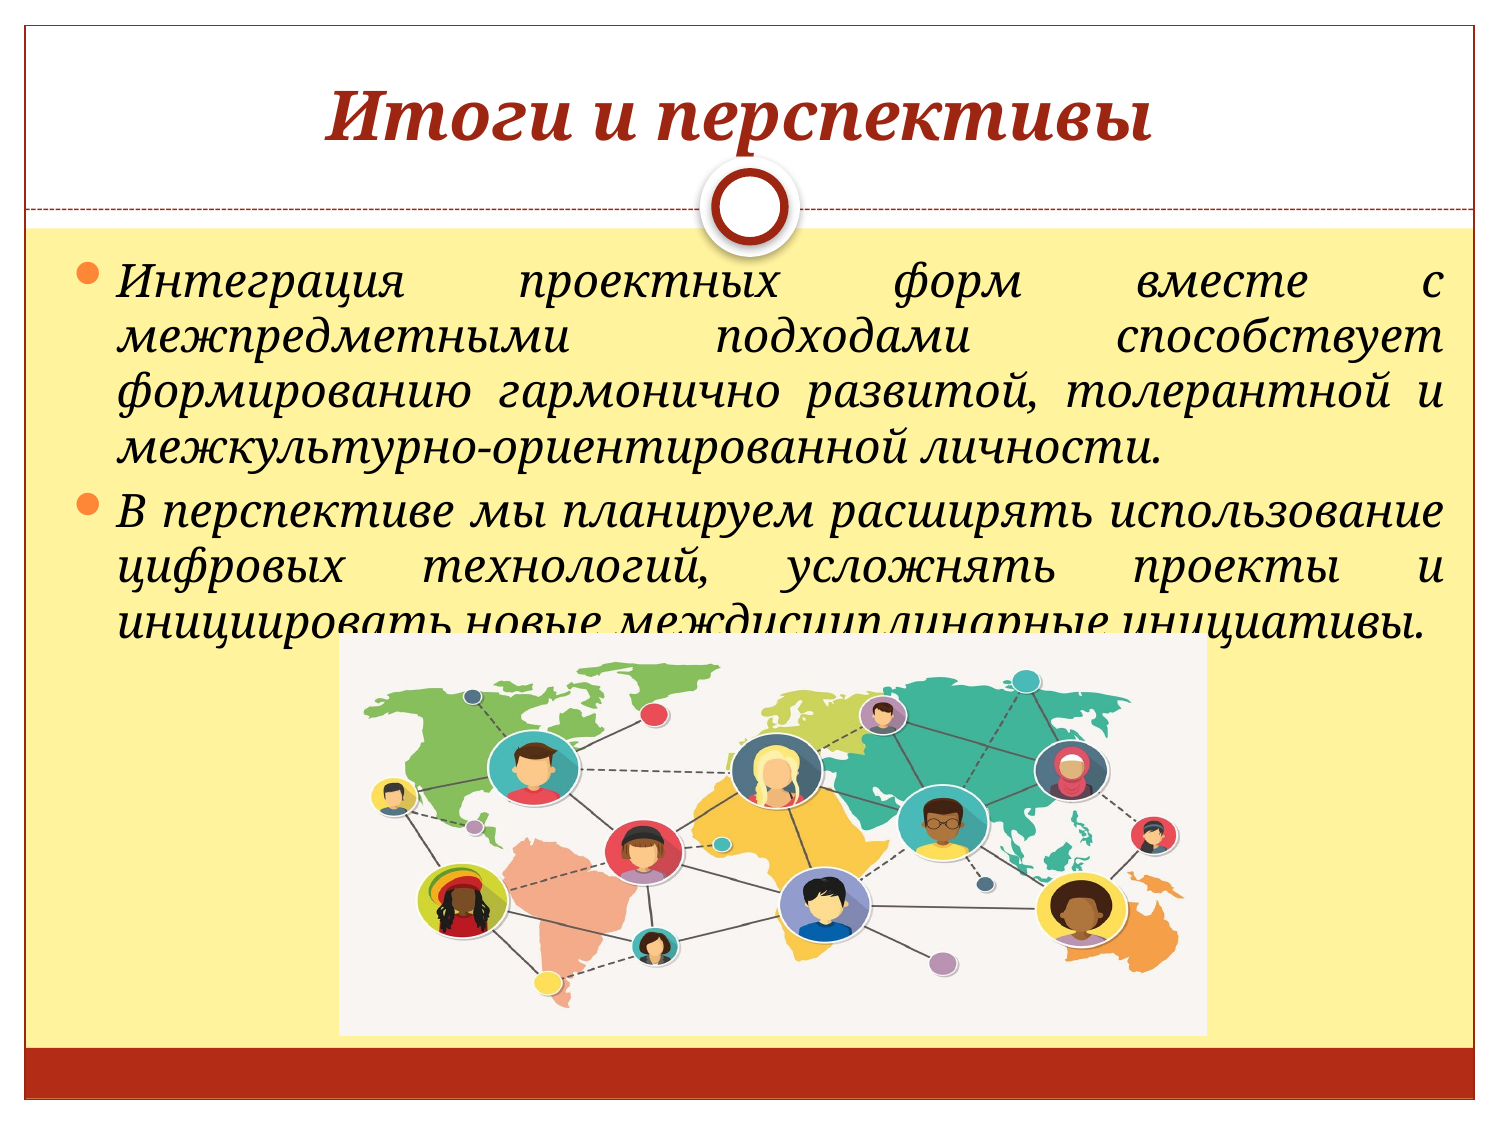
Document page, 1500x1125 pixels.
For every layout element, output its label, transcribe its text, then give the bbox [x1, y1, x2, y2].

picture [339, 633, 1207, 1037]
list Интеграция проектных форм вместе с межпредметными подходами способствует формированию гармонично развитой, толерантной и межкультурно-ориентированной личности. В перспективе мы планируем расширять использование цифровых технологий, усложнять проекты и инициировать новые междисциплинарные инициативы. [58, 243, 1459, 668]
title Итоги и перспективы [49, 37, 1450, 162]
